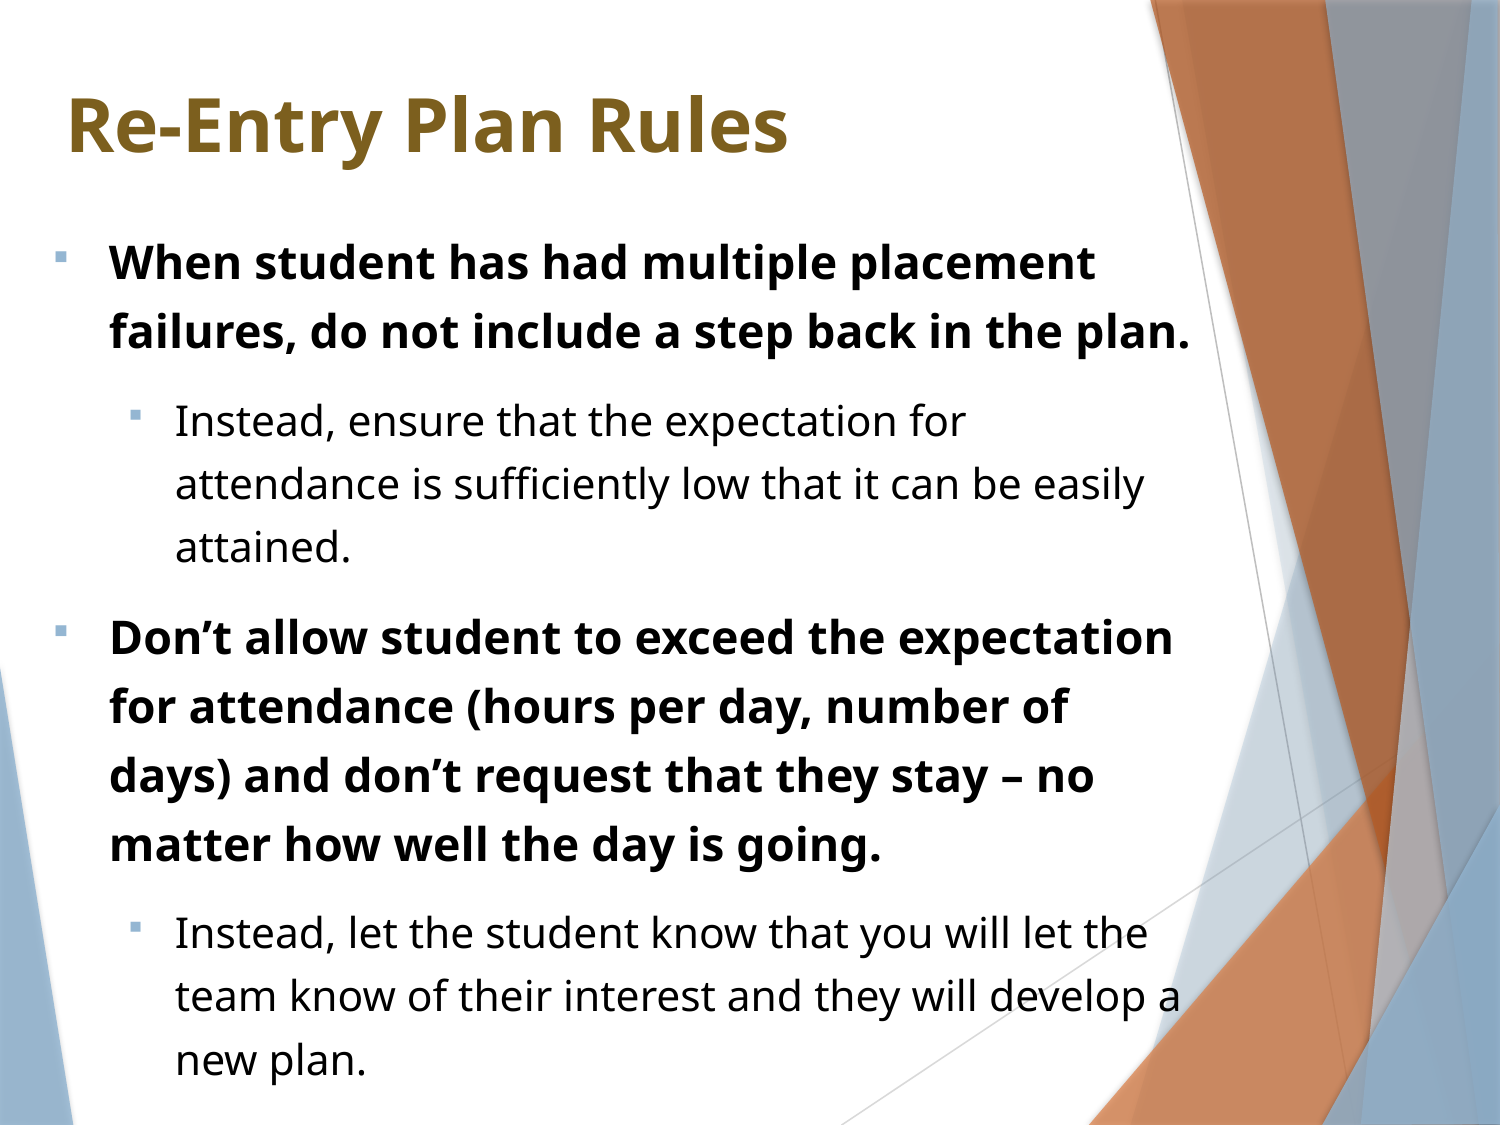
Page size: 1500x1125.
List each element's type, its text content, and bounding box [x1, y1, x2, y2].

text_box Re-Entry Plan Rules [49, 62, 950, 175]
list When student has had multiple placement failures, do not include a step back in the plan. Instead, ensure that the expectation for attendance is sufficiently low that it can be easily attained. Don’t allow student to exceed the expectation for attendance (hours per day, number of days) and don’t request that they stay – no matter how well the day is going. Instead, let the student know that you will let the team know of their interest and they will develop a new plan. [37, 212, 1213, 1125]
